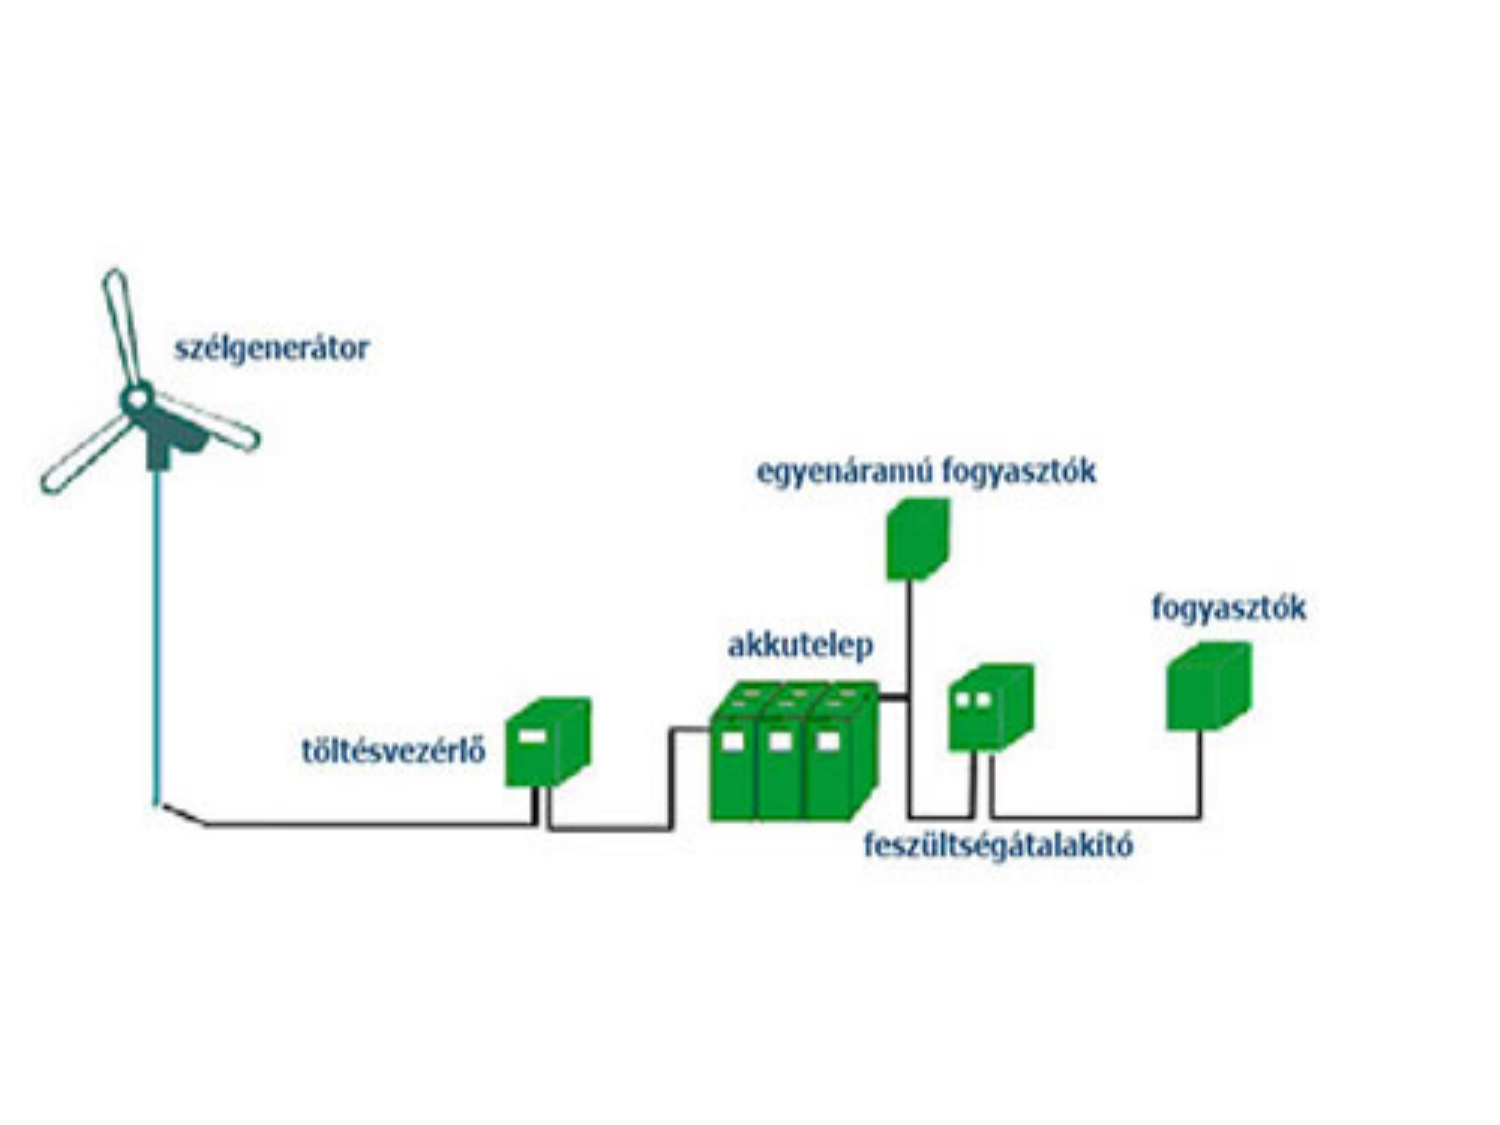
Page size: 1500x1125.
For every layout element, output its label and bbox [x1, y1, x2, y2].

picture [0, 243, 1500, 894]
